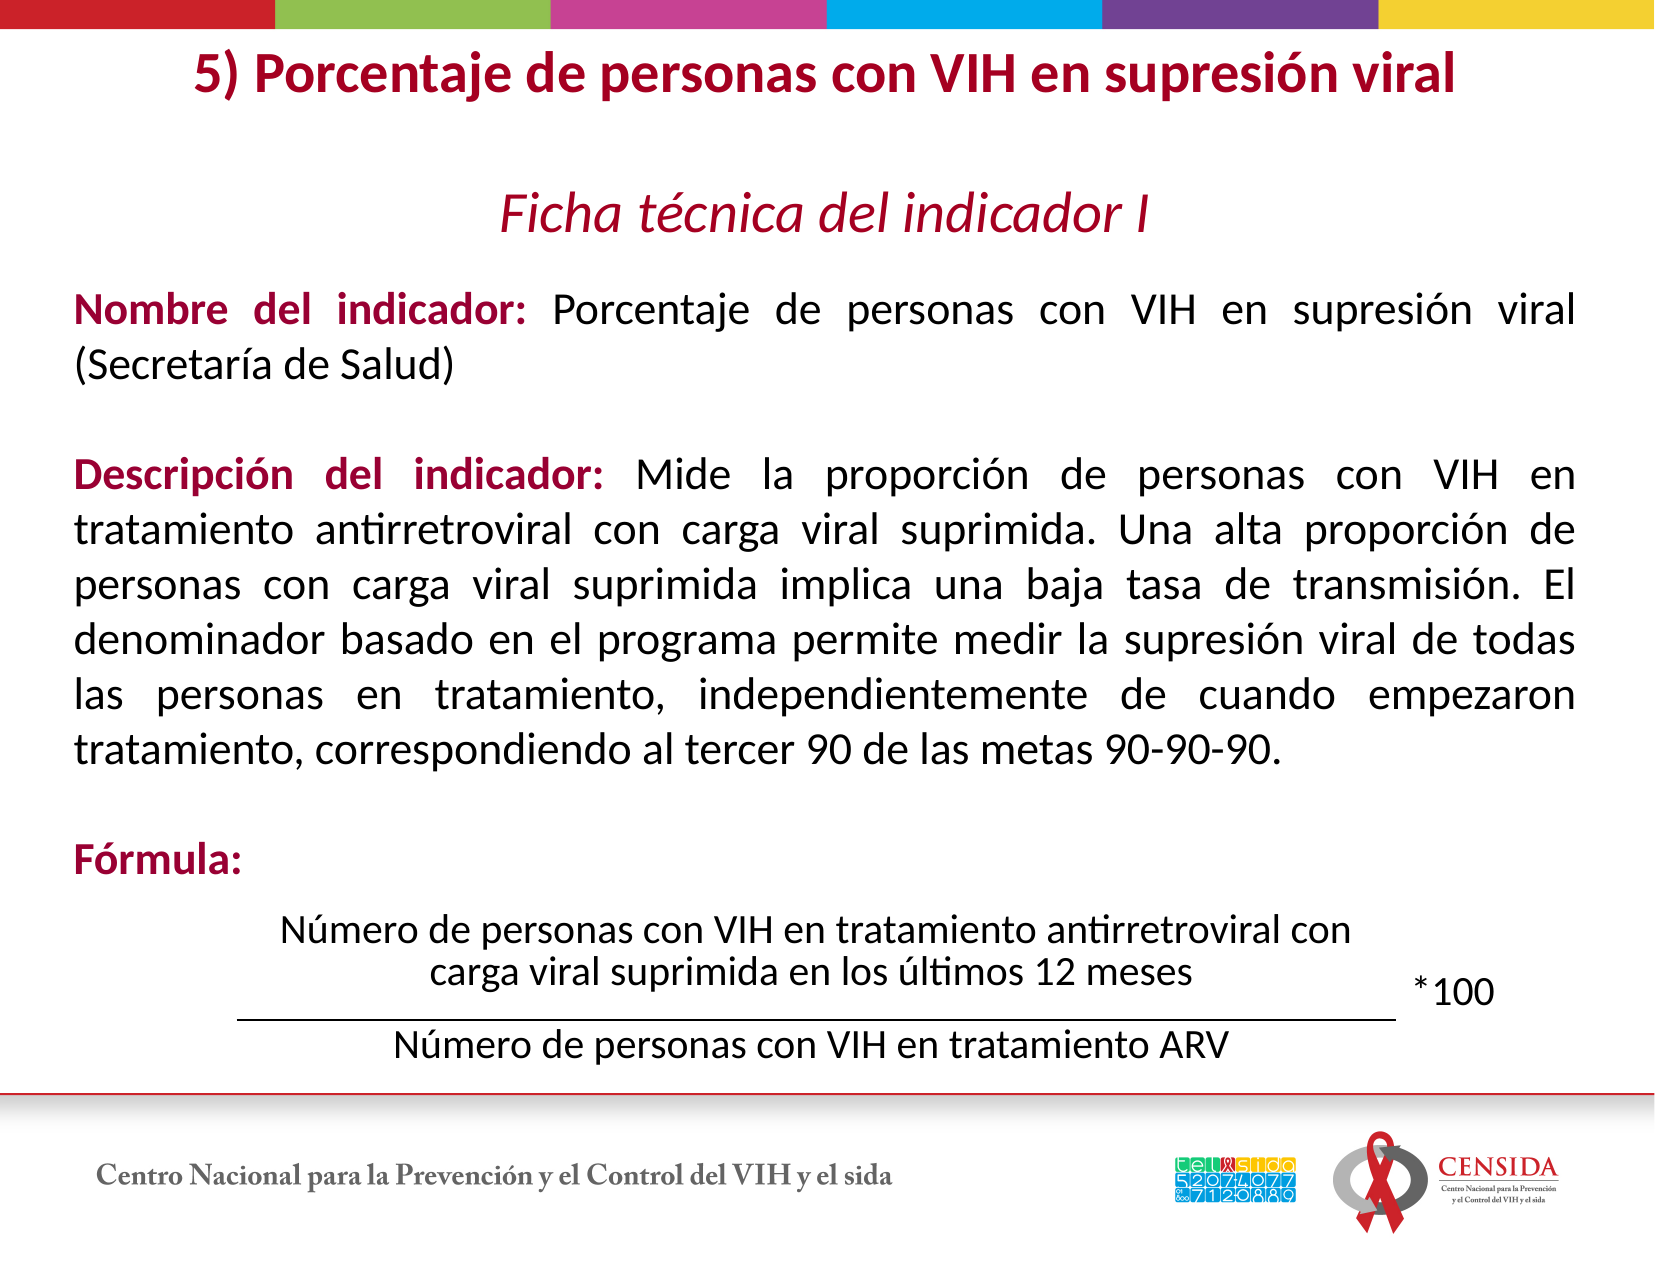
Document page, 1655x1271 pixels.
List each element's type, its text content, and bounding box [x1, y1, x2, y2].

table_cell Número de personas con VIH en tratamiento ARV [237, 1021, 1396, 1085]
table_header *100 [1396, 905, 1519, 1085]
picture [0, 0, 1655, 1271]
text_box 5) Porcentaje de personas con VIH en supresión viral Ficha técnica del indicador I [0, 86, 1653, 193]
text_box Nombre del indicador: Porcentaje de personas con VIH en supresión viral (Secretaría de Salud) Descripción del indicador: Mide la proporción de personas con VIH en tratamiento antirretroviral con carga viral suprimida. Una alta proporción de personas con carga viral suprimida implica una baja tasa de transmisión. El denominador basado en el programa permite medir la supresión viral de todas las personas en tratamiento, independientemente de cuando empezaron tratamiento, correspondiendo al tercer 90 de las metas 90-90-90. Fórmula: [56, 270, 1594, 948]
table_header Número de personas con VIH en tratamiento antirretroviral con carga viral suprimida en los últimos 12 meses [237, 905, 1396, 1019]
